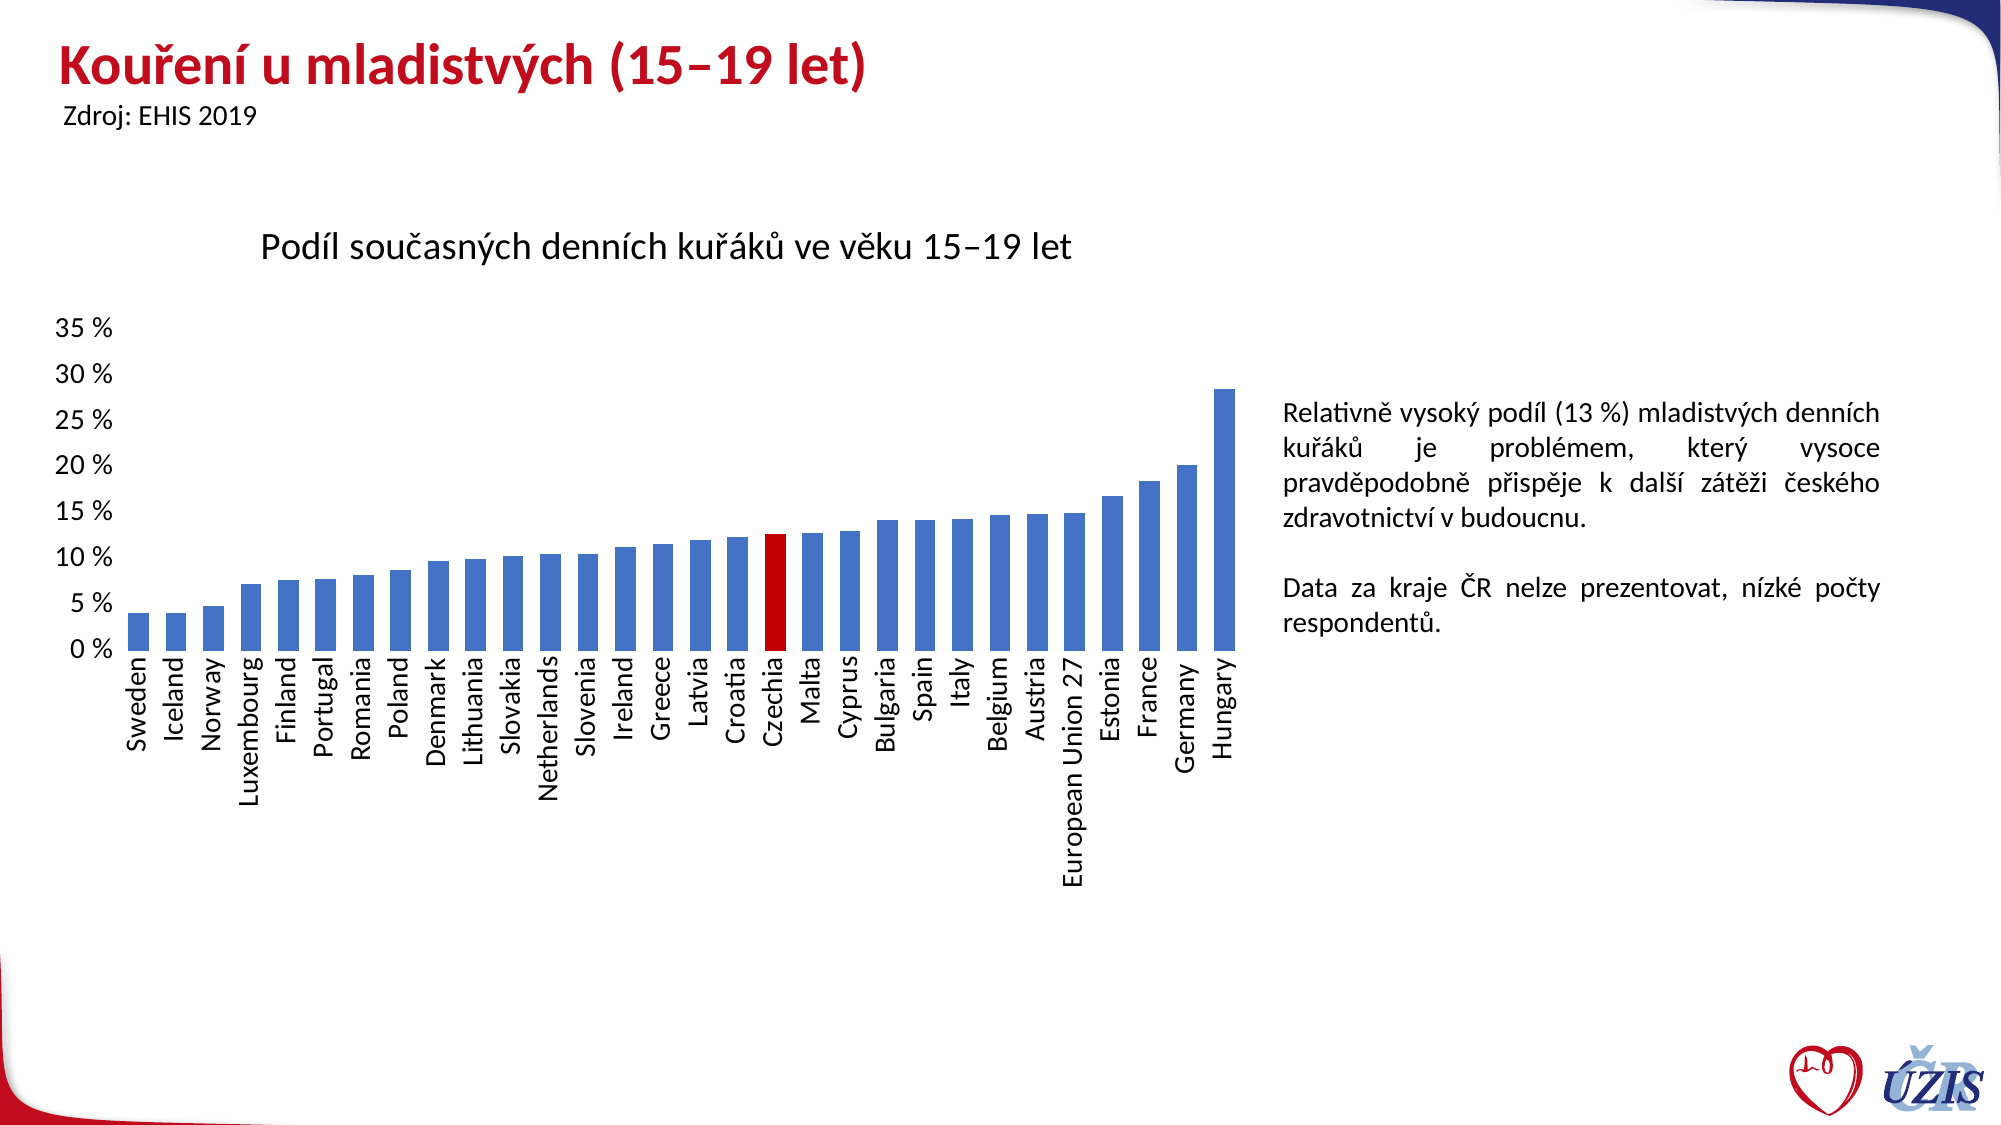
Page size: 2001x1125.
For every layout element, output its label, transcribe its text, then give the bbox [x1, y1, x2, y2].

title Kouření u mladistvých (15–19 let) [44, 26, 1947, 113]
text_box Zdroj: EHIS 2019 [48, 113, 273, 139]
chart [29, 217, 1269, 902]
text_box Relativně vysoký podíl (13 %) mladistvých denních kuřáků je problémem, který vysoce pravděpodobně přispěje k další zátěži českého zdravotnictví v budoucnu. Data za kraje ČR nelze prezentovat, nízké počty respondentů. [1268, 386, 1896, 903]
